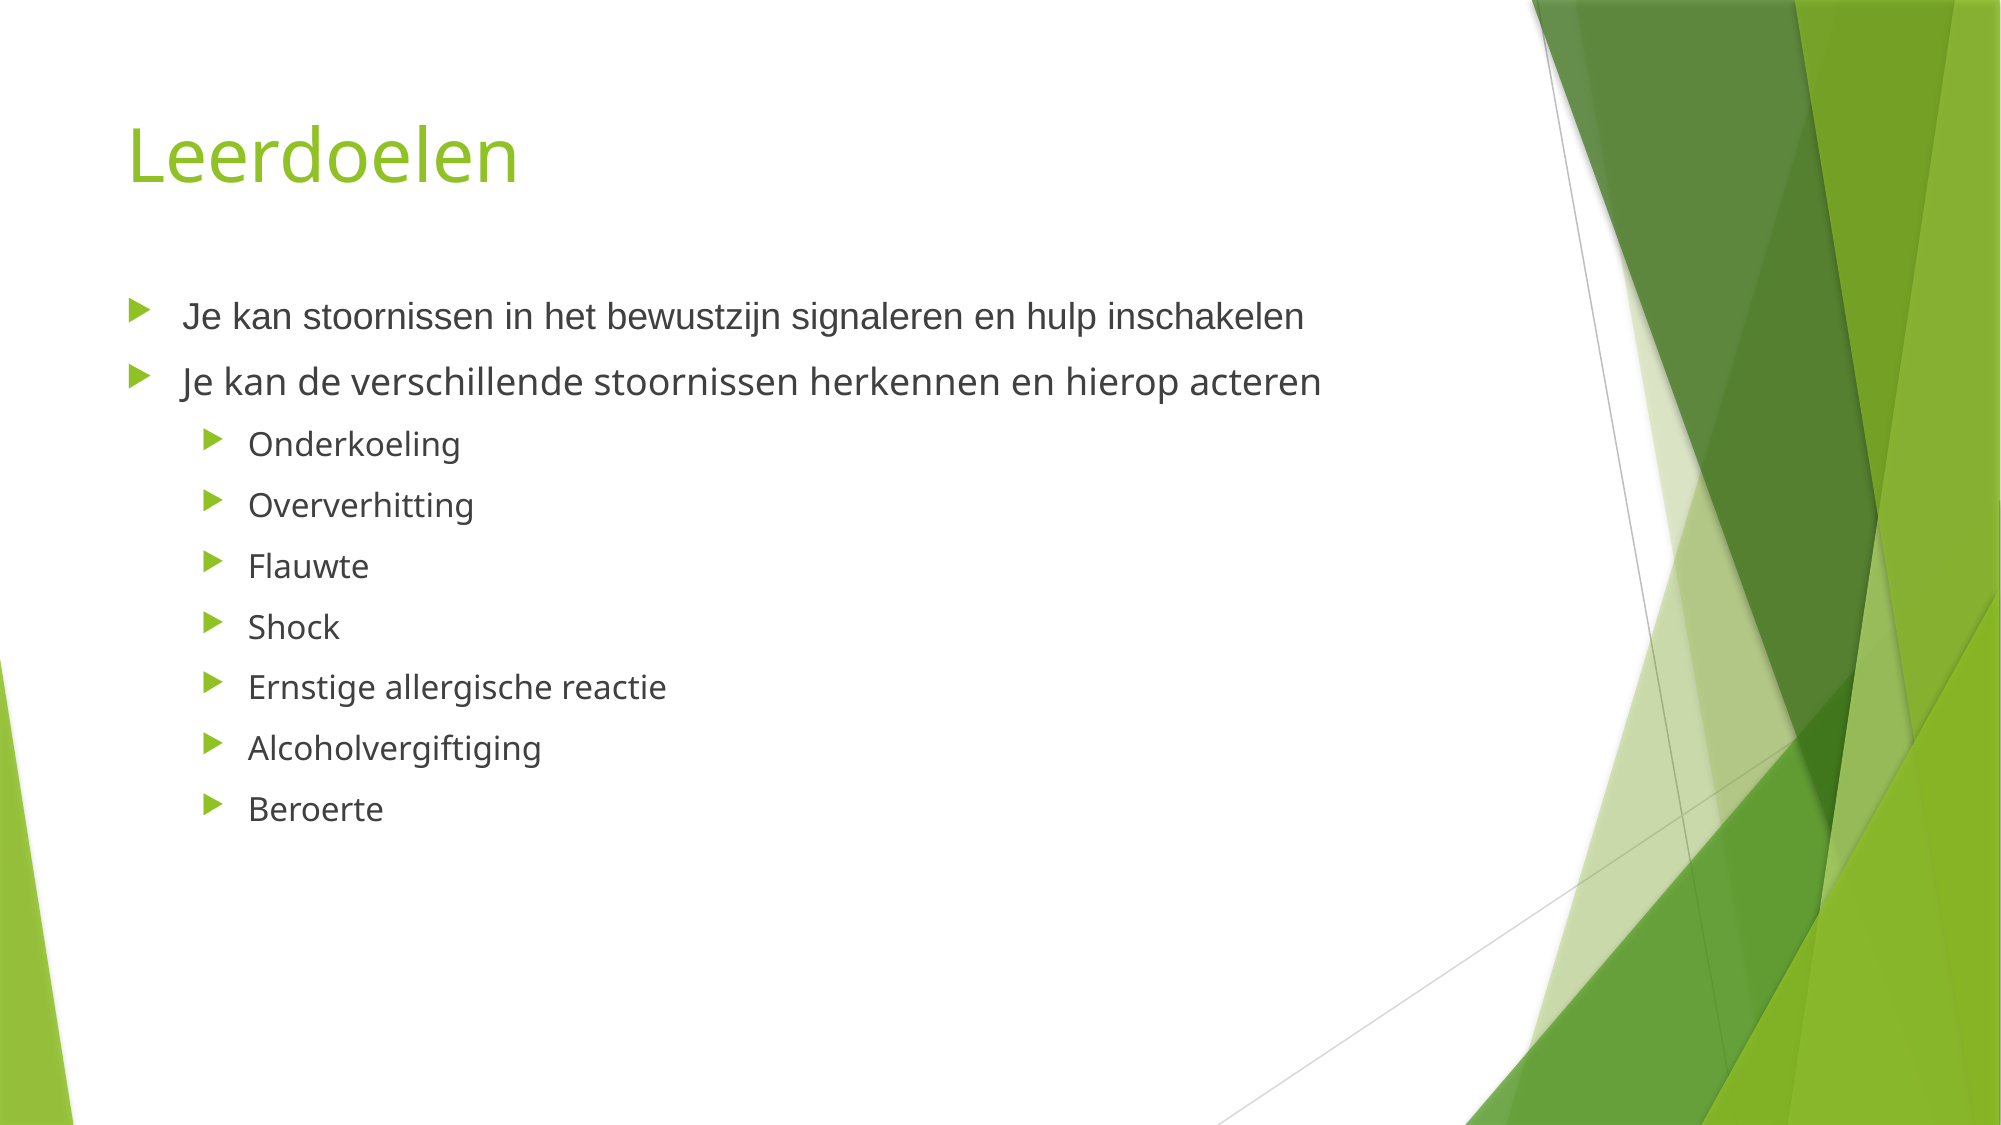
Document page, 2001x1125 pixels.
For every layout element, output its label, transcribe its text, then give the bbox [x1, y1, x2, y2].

list Je kan stoornissen in het bewustzijn signaleren en hulp inschakelen Je kan de verschillende stoornissen herkennen en hierop acteren Onderkoeling Oververhitting Flauwte Shock Ernstige allergische reactie Alcoholvergiftiging Beroerte [111, 284, 1522, 991]
title Leerdoelen [111, 99, 1522, 284]
